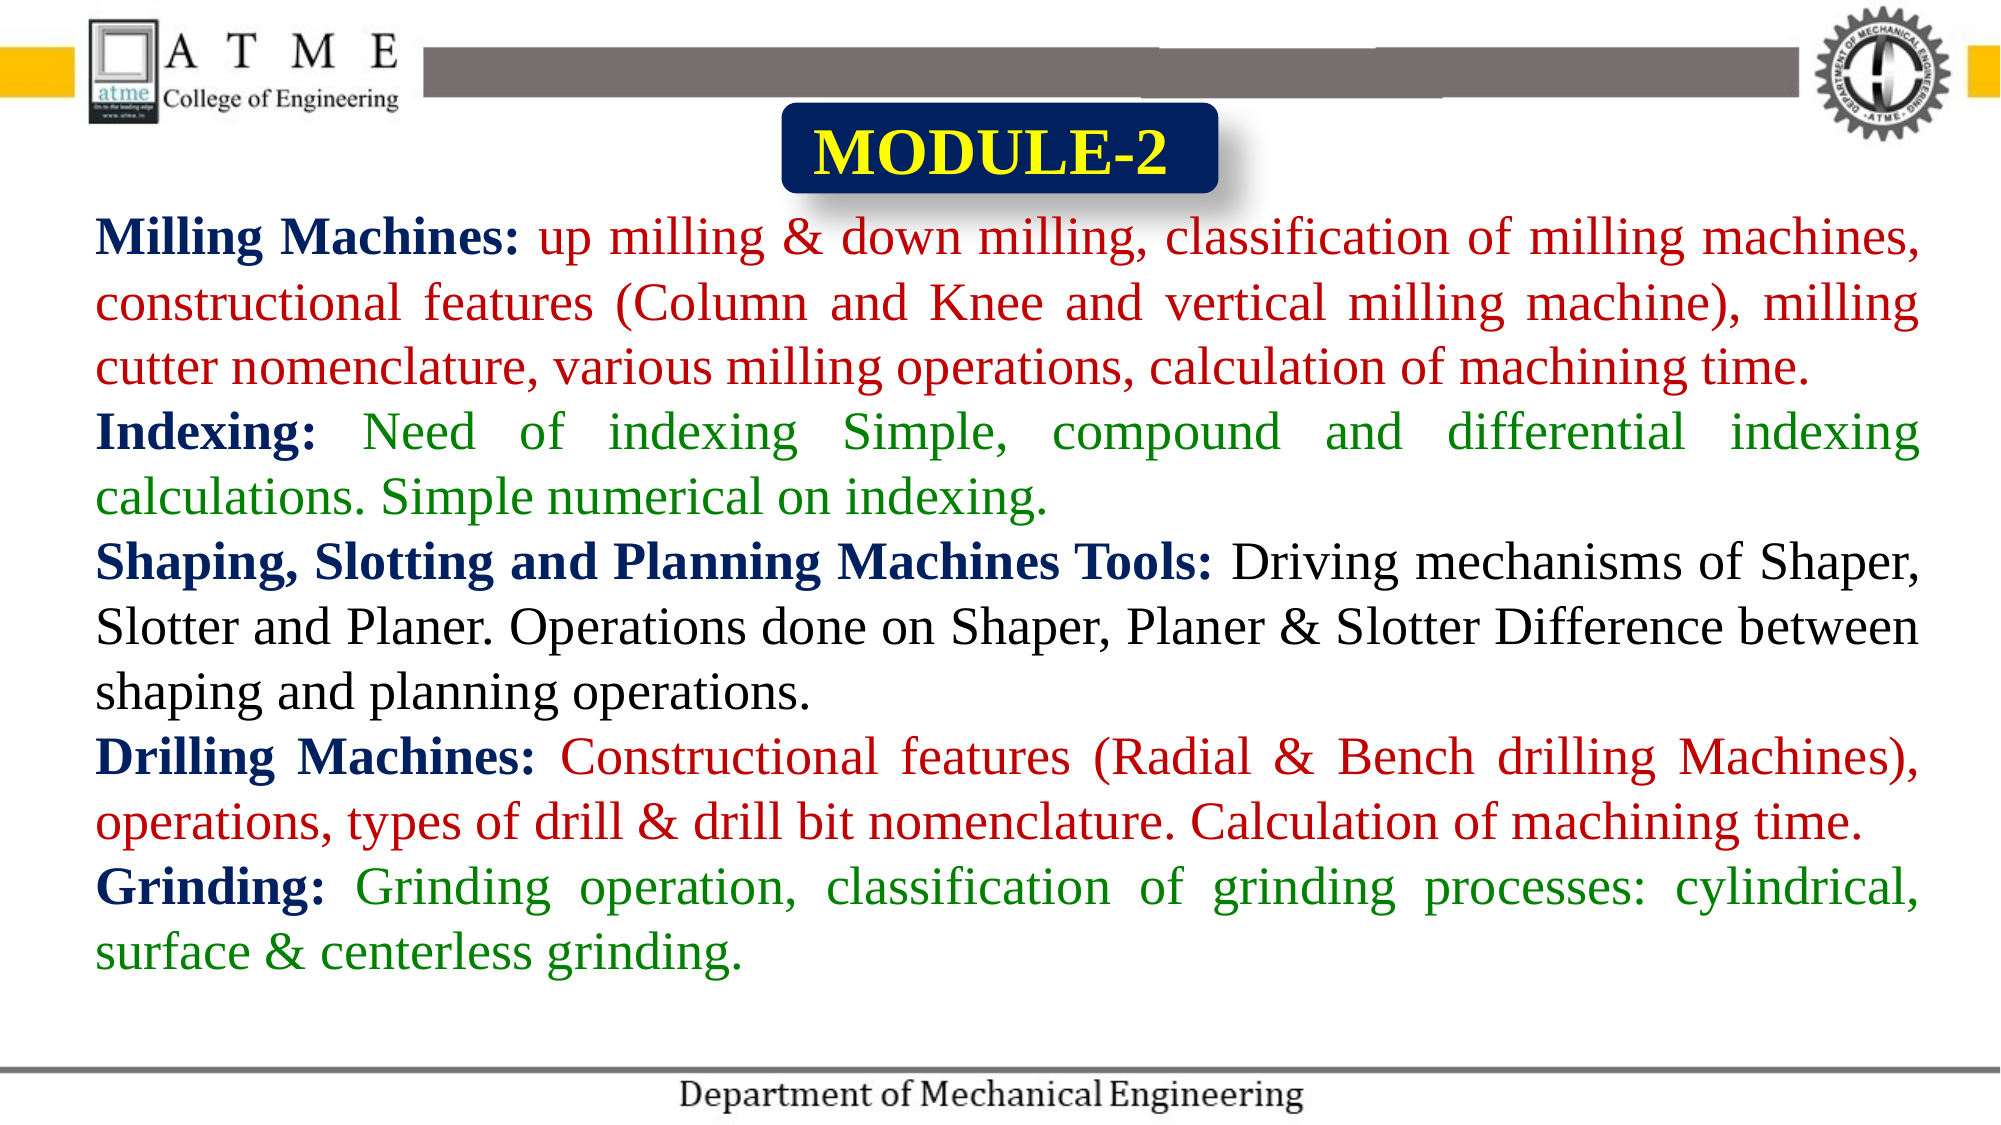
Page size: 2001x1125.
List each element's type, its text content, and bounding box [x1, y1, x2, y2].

text_box Milling Machines: up milling & down milling, classification of milling machines, constructional features (Column and Knee and vertical milling machine), milling cutter nomenclature, various milling operations, calculation of machining time. Indexing: Need of indexing Simple, compound and differential indexing calculations. Simple numerical on indexing. Shaping, Slotting and Planning Machines Tools: Driving mechanisms of Shaper, Slotter and Planer. Operations done on Shaper, Planer & Slotter Difference between shaping and planning operations. Drilling Machines: Constructional features (Radial & Bench drilling Machines), operations, types of drill & drill bit nomenclature. Calculation of machining time. Grinding: Grinding operation, classification of grinding processes: cylindrical, surface & centerless grinding. [80, 193, 1937, 988]
picture [0, 0, 2001, 1125]
text_box MODULE-2 [780, 101, 1220, 193]
